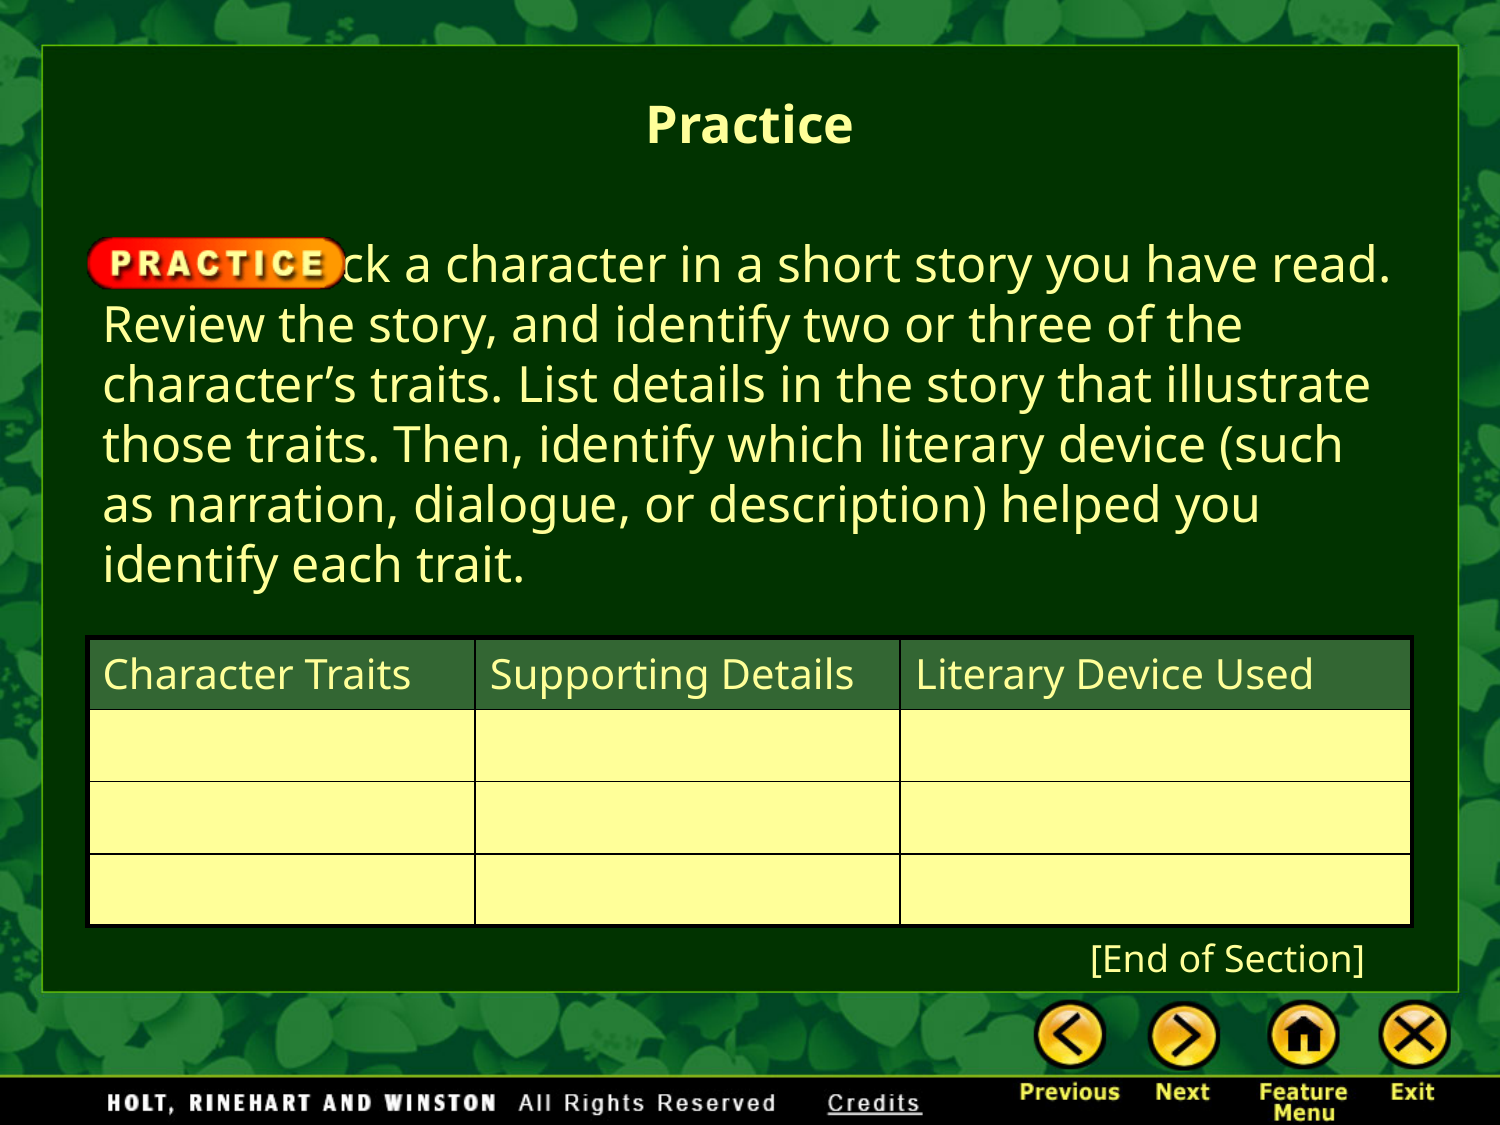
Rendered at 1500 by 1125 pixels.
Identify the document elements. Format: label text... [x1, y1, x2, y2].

picture [0, 0, 1500, 1125]
table_cell [476, 782, 899, 853]
text_box [End of Section] [1074, 927, 1413, 987]
table_cell [476, 855, 899, 924]
text_box Pick a character in a short story you have read. Review the story, and identify two or three of the character’s traits. List details in the story that illustrate those traits. Then, identify which literary device (such as narration, dialogue, or description) helped you identify each trait. [87, 224, 1414, 600]
table_cell [901, 782, 1410, 853]
table_cell [90, 710, 474, 781]
table_header Supporting Details [476, 640, 899, 709]
title Practice [74, 57, 1426, 188]
table_cell [901, 710, 1410, 781]
table_cell [476, 710, 899, 781]
table_cell [901, 855, 1410, 924]
table_header Character Traits [90, 640, 474, 709]
table_header Literary Device Used [901, 640, 1410, 709]
table_cell [90, 782, 474, 853]
table_cell [90, 855, 474, 924]
